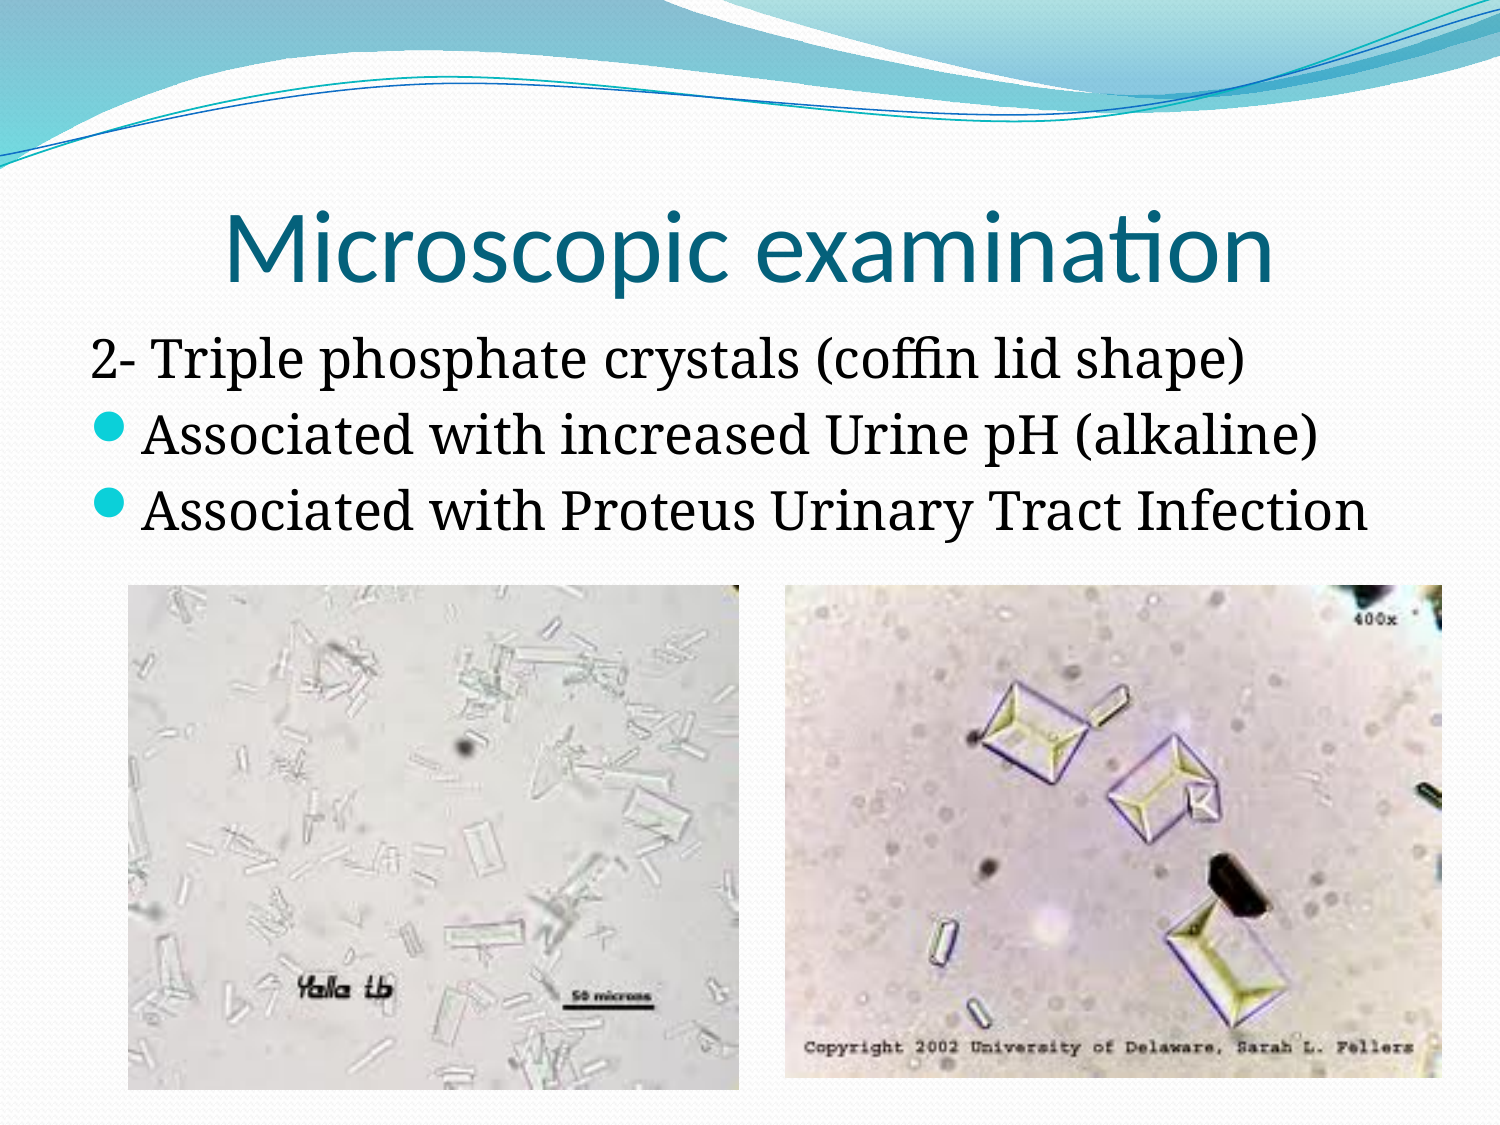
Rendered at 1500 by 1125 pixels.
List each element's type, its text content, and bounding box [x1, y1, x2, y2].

list 2- Triple phosphate crystals (coffin lid shape) Associated with increased Urine pH (alkaline) Associated with Proteus Urinary Tract Infection [75, 317, 1425, 1038]
picture [128, 585, 739, 1091]
picture [784, 585, 1442, 1079]
title Microscopic examination [75, 115, 1425, 303]
